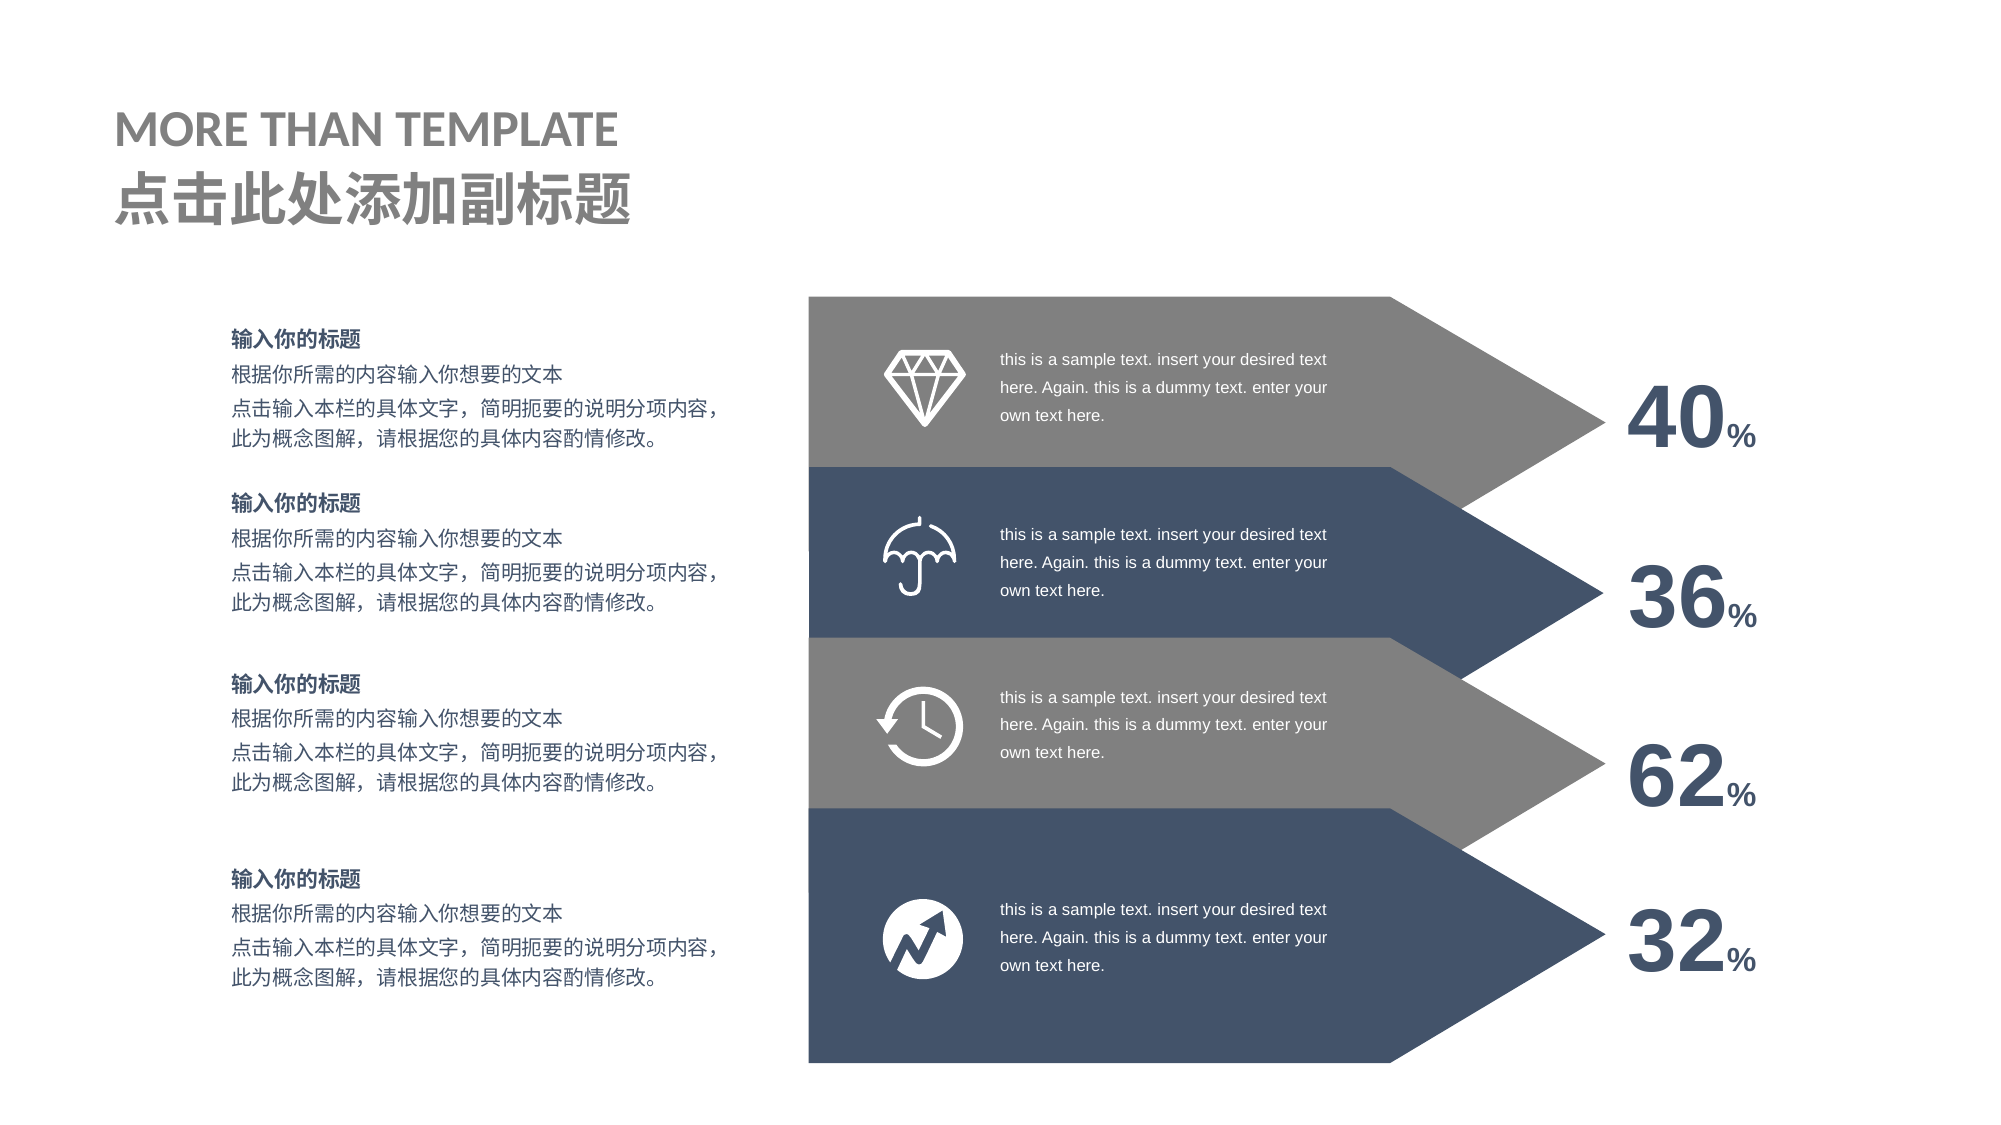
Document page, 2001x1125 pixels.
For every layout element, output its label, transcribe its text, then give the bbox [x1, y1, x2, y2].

text_box this is a sample text. insert your desired text here. Again. this is a dummy text. enter your own text here. [985, 671, 1363, 770]
text_box MORE THAN TEMPLATE 点击此处添加副标题 [99, 80, 760, 240]
text_box [883, 515, 957, 596]
text_box 36% [1614, 531, 1773, 653]
text_box [808, 808, 1606, 1064]
text_box [882, 899, 964, 980]
text_box this is a sample text. insert your desired text here. Again. this is a dummy text. enter your own text here. [985, 508, 1363, 607]
text_box [808, 296, 1606, 552]
text_box 输入你的标题 根据你所需的内容输入你想要的文本 点击输入本栏的具体文字，简明扼要的说明分项内容，此为概念图解，请根据您的具体内容酌情修改。 [207, 848, 742, 1002]
text_box [808, 637, 1606, 850]
text_box 输入你的标题 根据你所需的内容输入你想要的文本 点击输入本栏的具体文字，简明扼要的说明分项内容，此为概念图解，请根据您的具体内容酌情修改。 [207, 653, 742, 807]
text_box [809, 467, 1604, 679]
text_box 32% [1613, 875, 1772, 997]
text_box 输入你的标题 根据你所需的内容输入你想要的文本 点击输入本栏的具体文字，简明扼要的说明分项内容，此为概念图解，请根据您的具体内容酌情修改。 [207, 309, 742, 463]
text_box this is a sample text. insert your desired text here. Again. this is a dummy text. enter your own text here. [985, 333, 1363, 432]
text_box [876, 686, 964, 767]
text_box 62% [1613, 709, 1772, 832]
text_box [883, 349, 966, 428]
text_box 输入你的标题 根据你所需的内容输入你想要的文本 点击输入本栏的具体文字，简明扼要的说明分项内容，此为概念图解，请根据您的具体内容酌情修改。 [207, 473, 742, 627]
text_box this is a sample text. insert your desired text here. Again. this is a dummy text. enter your own text here. [985, 883, 1363, 982]
text_box 40% [1613, 351, 1772, 473]
